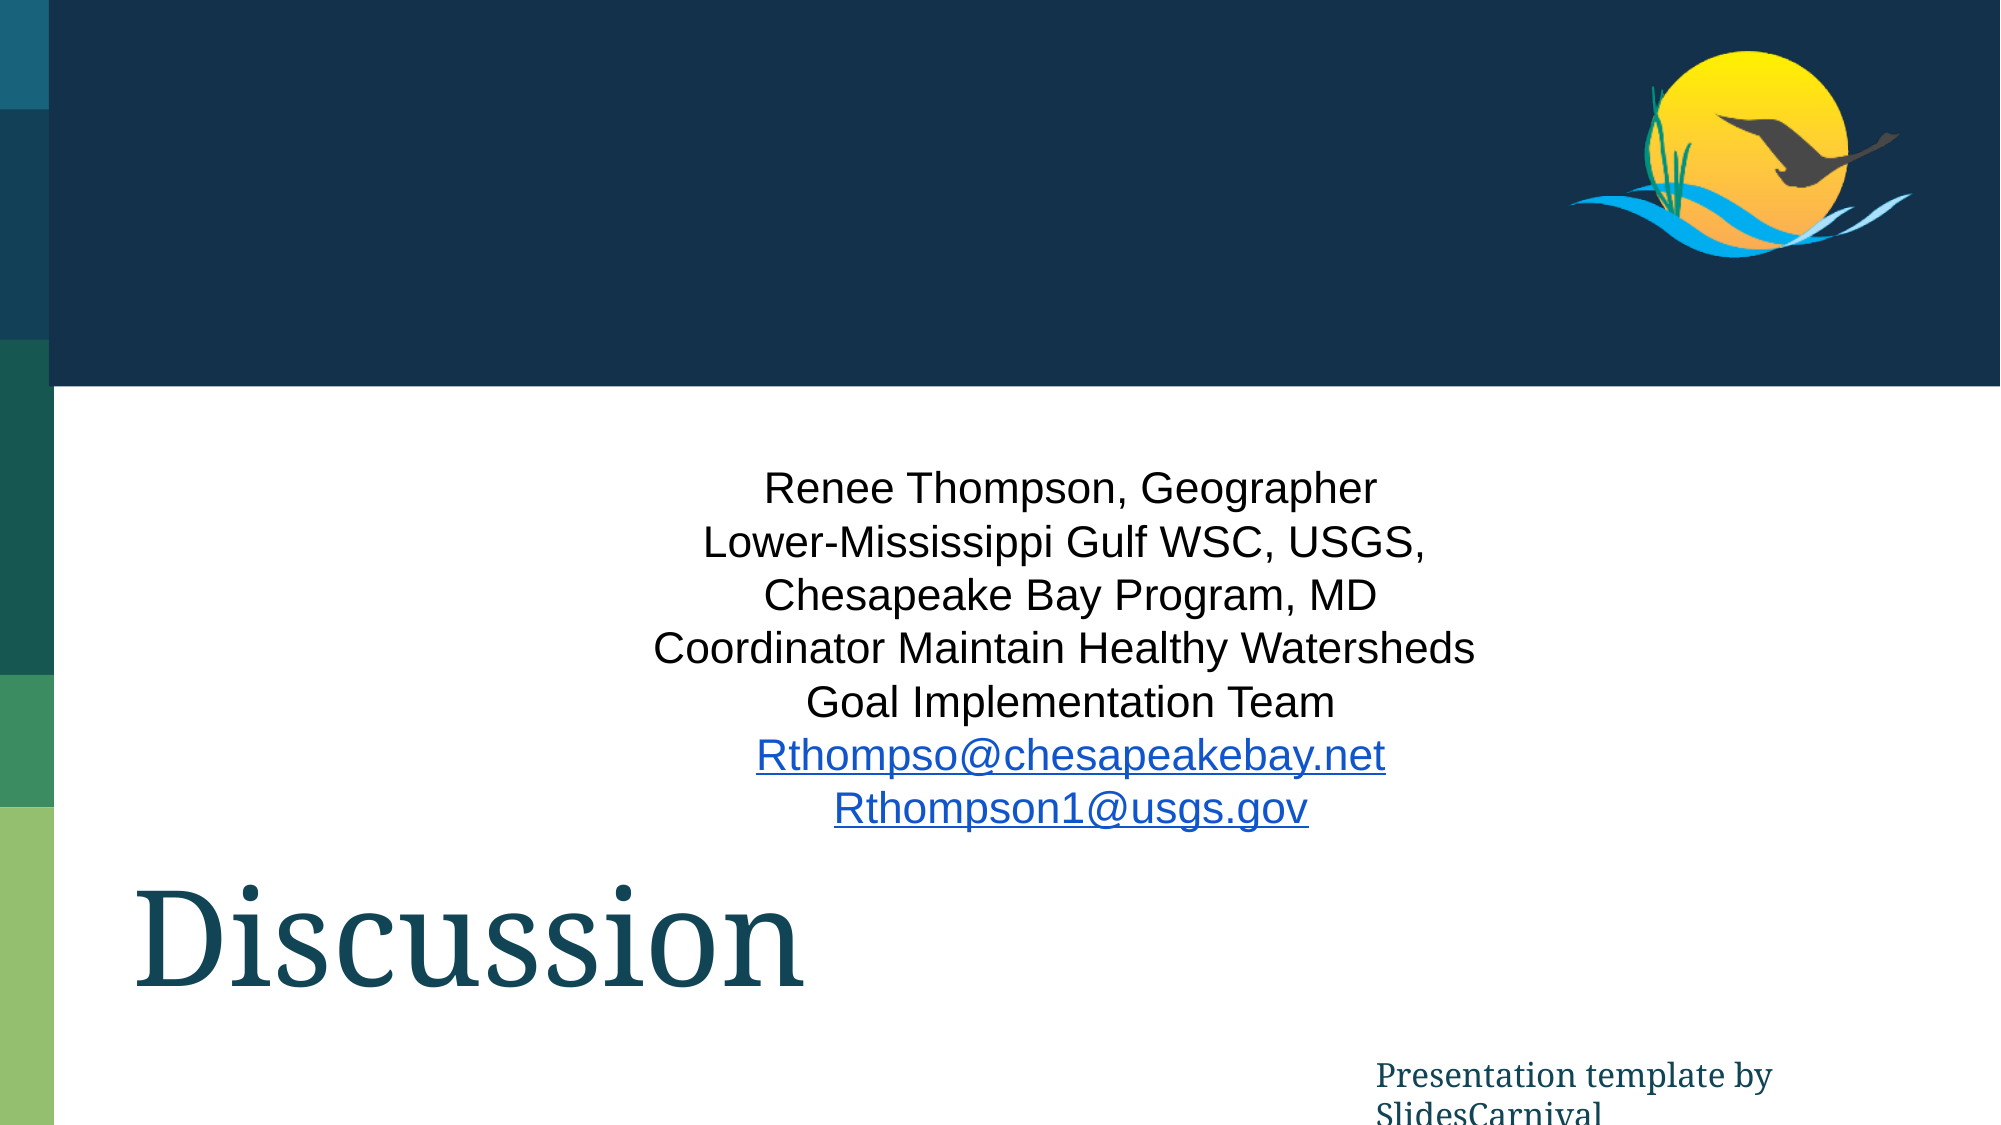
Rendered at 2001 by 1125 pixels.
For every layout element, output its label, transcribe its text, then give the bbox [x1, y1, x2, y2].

text_box [48, 0, 2000, 387]
text_box Renee Thompson, Geographer Lower-Mississippi Gulf WSC, USGS, Chesapeake Bay Program, MD Coordinator Maintain Healthy Watersheds Goal Implementation Team Rthompso@chesapeakebay.net Rthompson1@usgs.gov [430, 449, 1712, 903]
text_box Presentation template by SlidesCarnival. [1361, 1047, 2000, 1125]
list Discussion [112, 814, 1763, 1033]
picture [1566, 47, 1914, 267]
